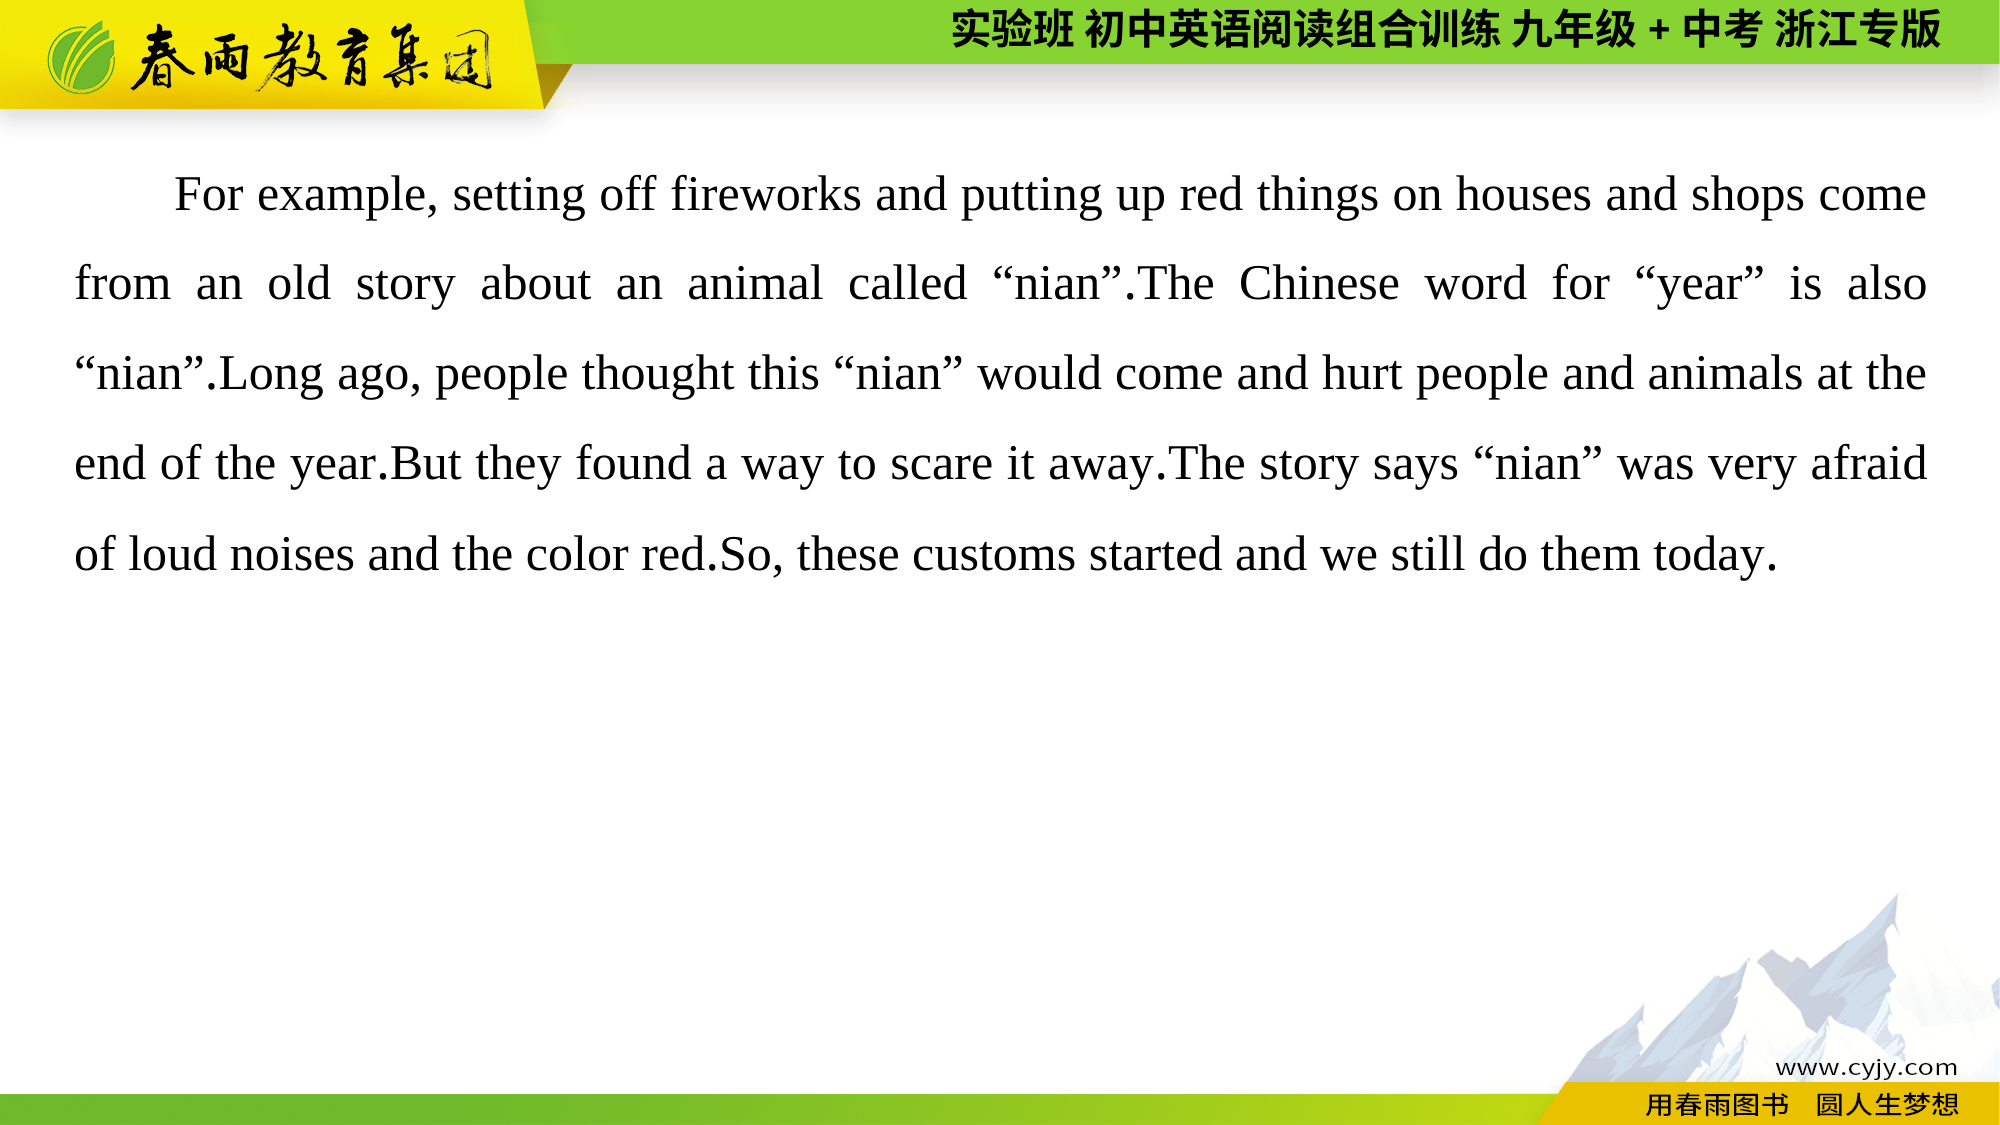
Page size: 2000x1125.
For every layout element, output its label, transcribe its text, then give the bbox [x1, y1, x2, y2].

picture [0, 0, 2000, 1125]
list For example, setting off fireworks and putting up red things on houses and shops come from an old story about an animal called “nian”.The Chinese word for “year” is also “nian”.Long ago, people thought this “nian” would come and hurt people and animals at the end of the year.But they found a way to scare it away.The story says “nian” was very afraid of loud noises and the color red.So, these customs started and we still do them today. [59, 122, 1944, 581]
